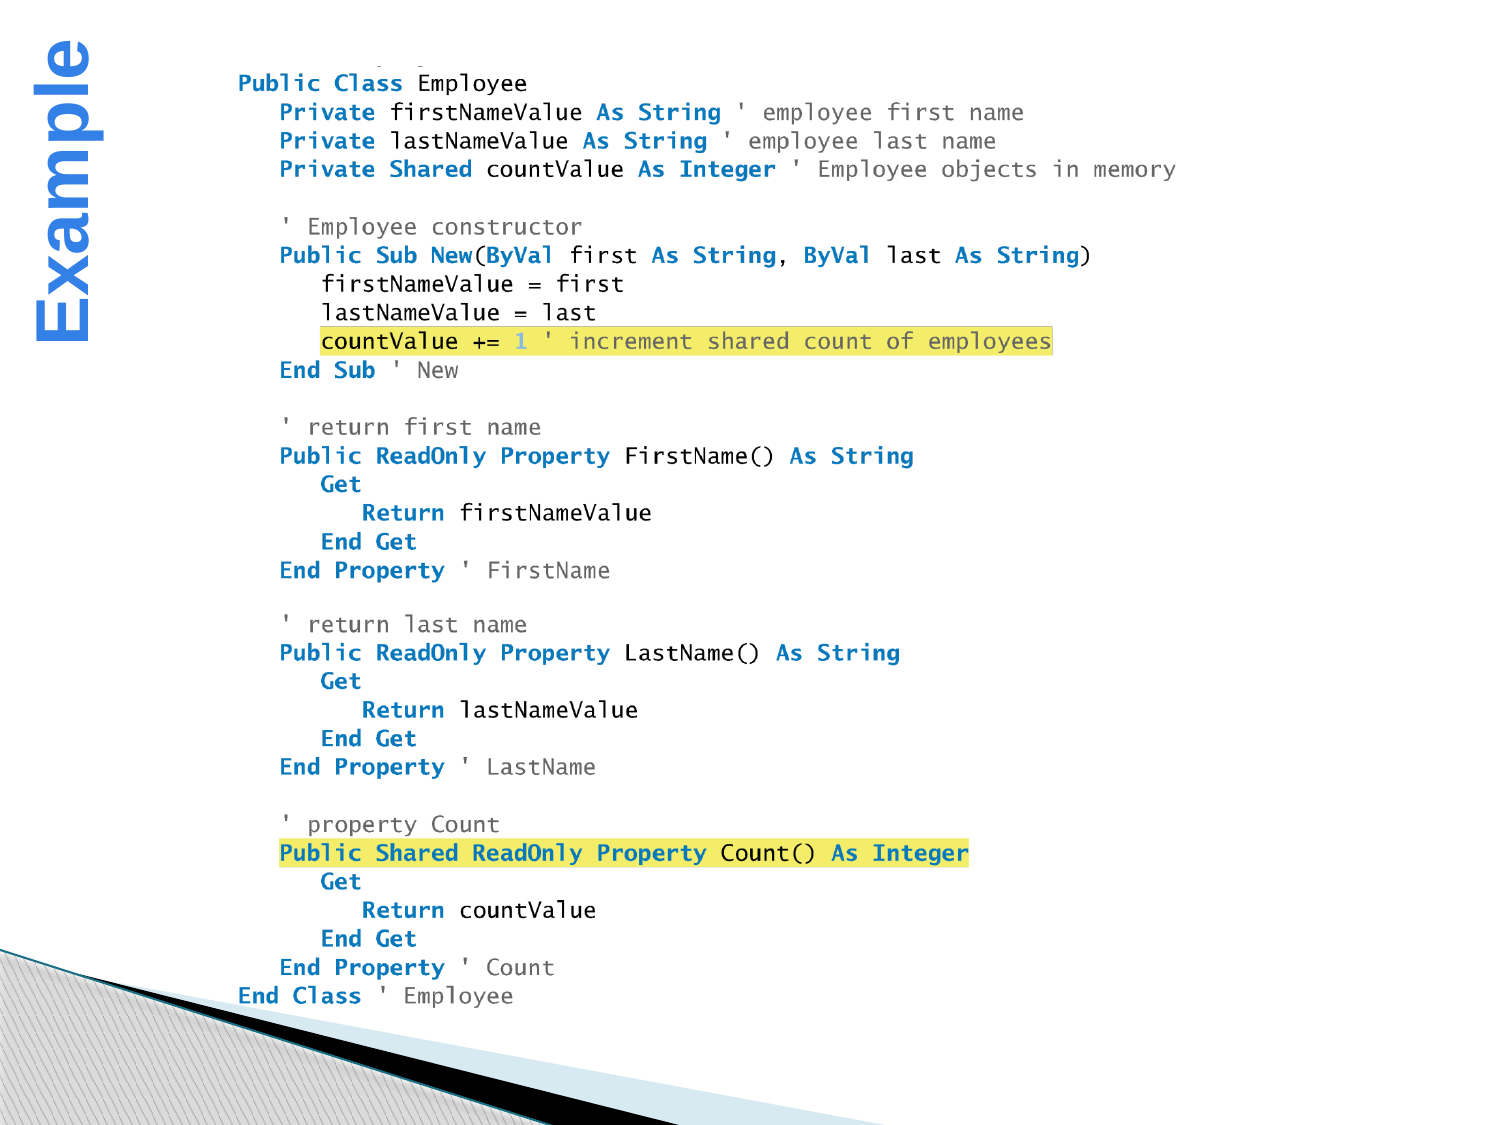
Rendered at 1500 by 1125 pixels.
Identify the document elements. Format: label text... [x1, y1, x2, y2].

text_box Example [5, 7, 194, 362]
picture [212, 66, 1211, 1012]
